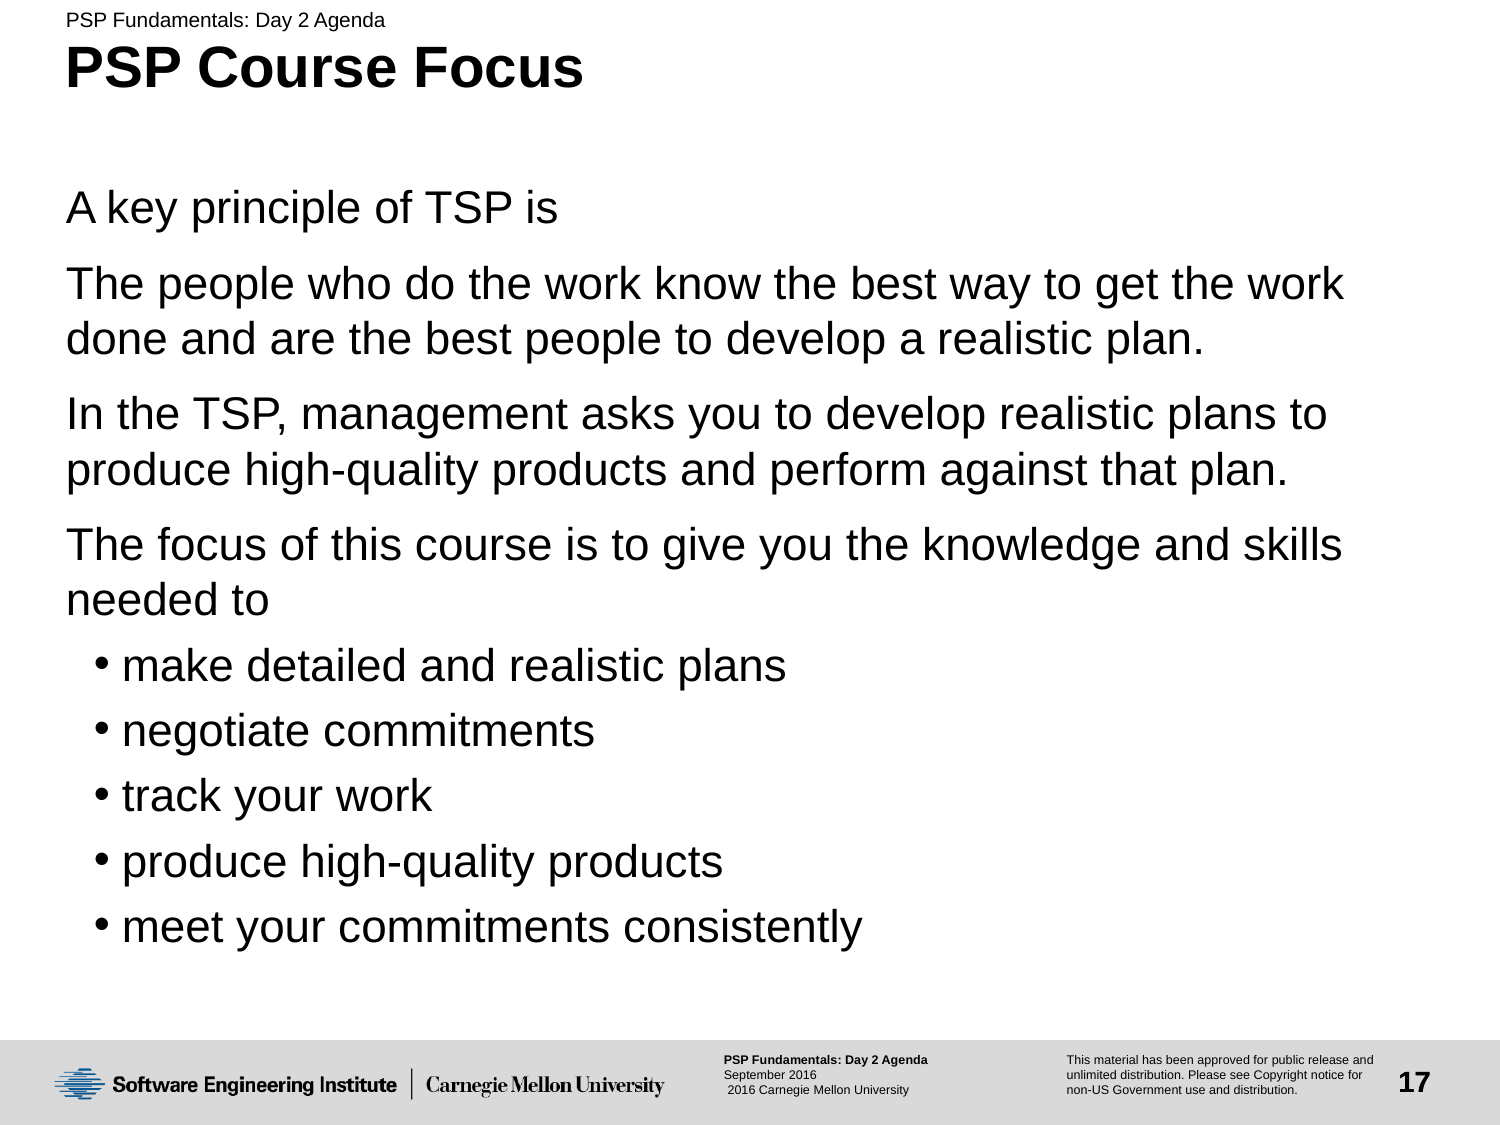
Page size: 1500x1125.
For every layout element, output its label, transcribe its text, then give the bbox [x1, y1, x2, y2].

list A key principle of TSP is The people who do the work know the best way to get the work done and are the best people to develop a realistic plan. In the TSP, management asks you to develop realistic plans to produce high-quality products and perform against that plan. The focus of this course is to give you the knowledge and skills needed to make detailed and realistic plans negotiate commitments track your work produce high-quality products meet your commitments consistently [65, 177, 1431, 1000]
title PSP Course Focus [65, 37, 1430, 148]
picture [46, 1061, 673, 1104]
